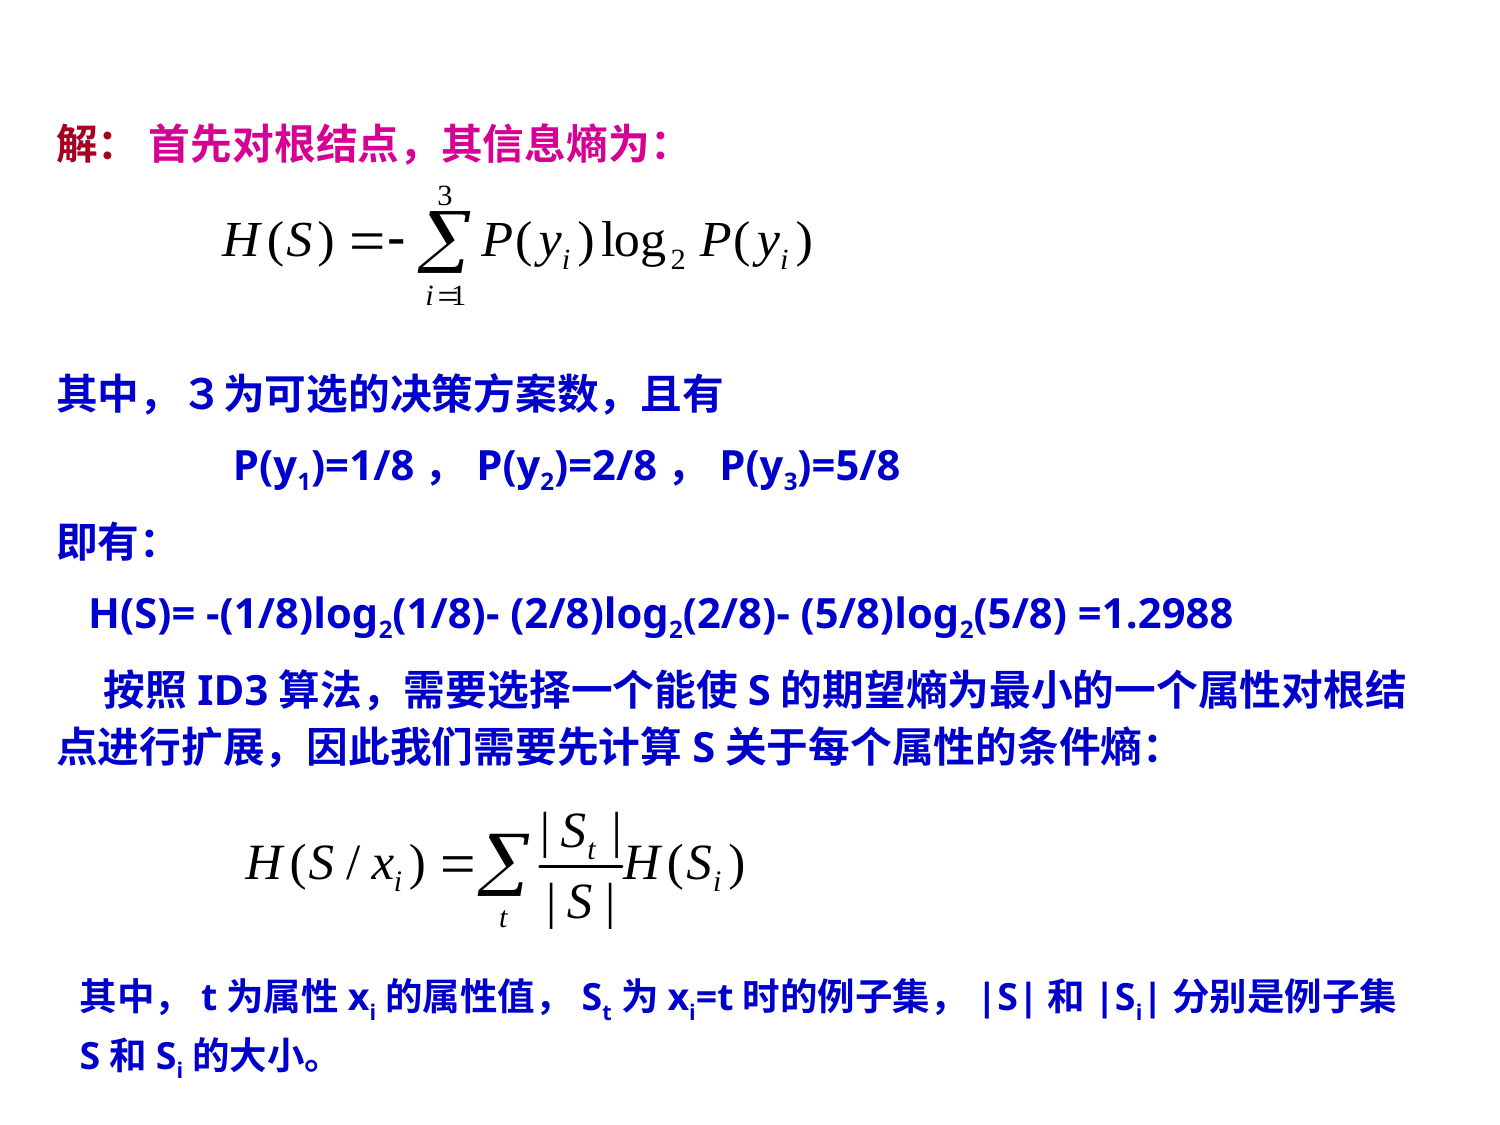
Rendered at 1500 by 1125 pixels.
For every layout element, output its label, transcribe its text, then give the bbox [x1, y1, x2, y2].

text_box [235, 798, 757, 939]
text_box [212, 172, 822, 316]
text_box 解： 首先对根结点，其信息熵为： 其中，３为可选的决策方案数，且有 P(y1)=1/8，P(y2)=2/8，P(y3)=5/8 即有： H(S)= -(1/8)log2(1/8)- (2/8)log2(2/8)- (5/8)log2(5/8) =1.2988 按照ID3算法，需要选择一个能使S的期望熵为最小的一个属性对根结点进行扩展，因此我们需要先计算S关于每个属性的条件熵： [41, 107, 1447, 909]
text_box 其中，t为属性xi的属性值，St为xi=t时的例子集，|S|和|Si|分别是例子集S和Si的大小。 [64, 958, 1436, 1091]
